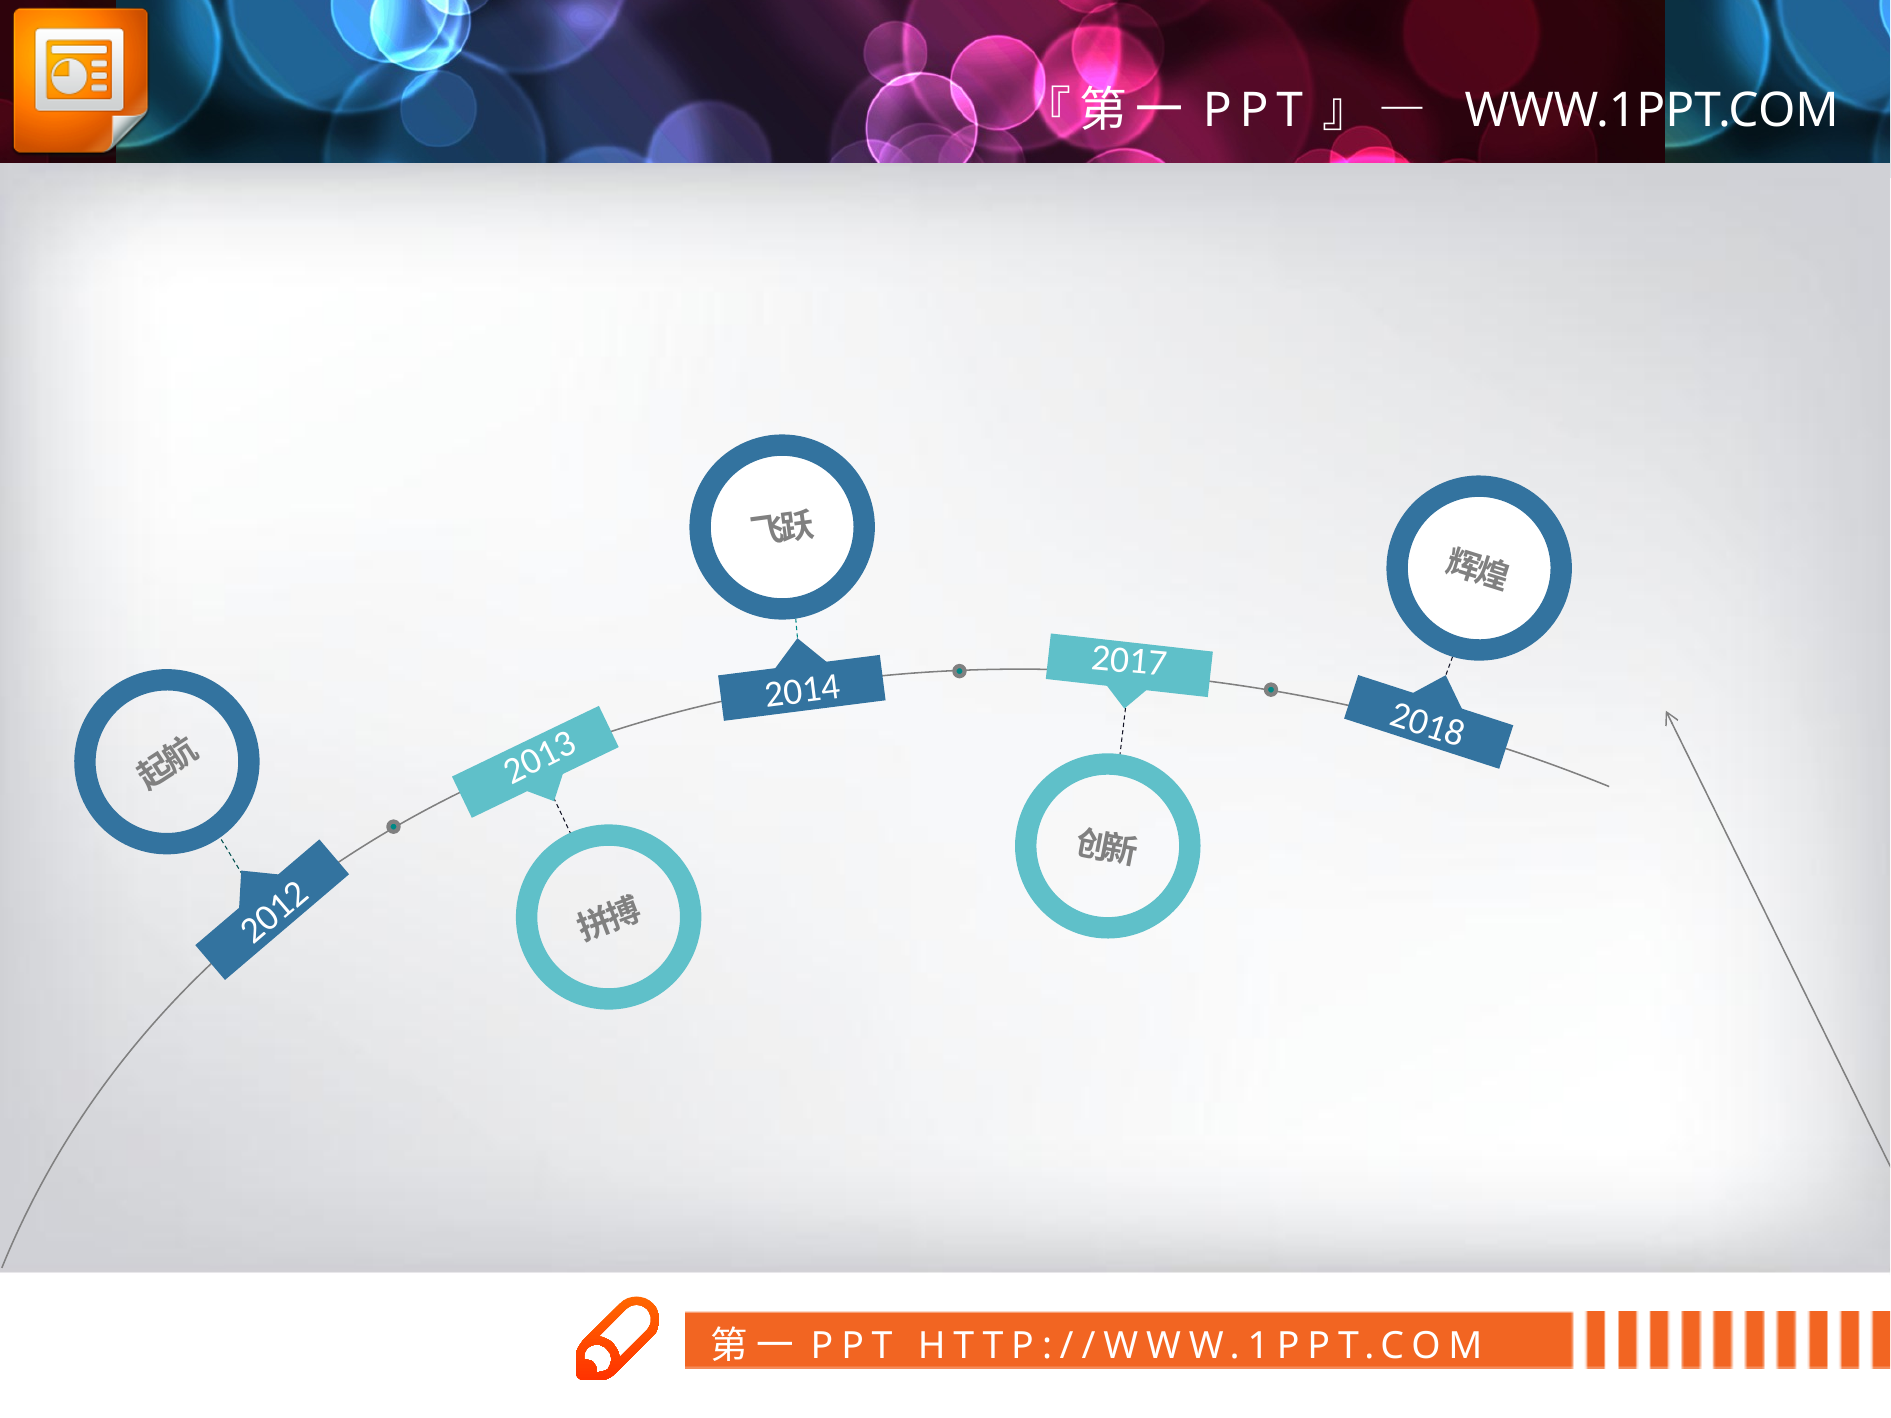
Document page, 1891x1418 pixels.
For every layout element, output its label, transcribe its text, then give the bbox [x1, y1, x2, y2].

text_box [0, 665, 1891, 1418]
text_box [718, 637, 882, 712]
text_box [181, 862, 346, 937]
text_box 飞跃 [700, 445, 865, 609]
picture [0, 0, 1891, 665]
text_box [457, 737, 622, 805]
text_box 辉煌 [1397, 486, 1562, 650]
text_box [1046, 627, 1210, 709]
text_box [1351, 672, 1515, 746]
